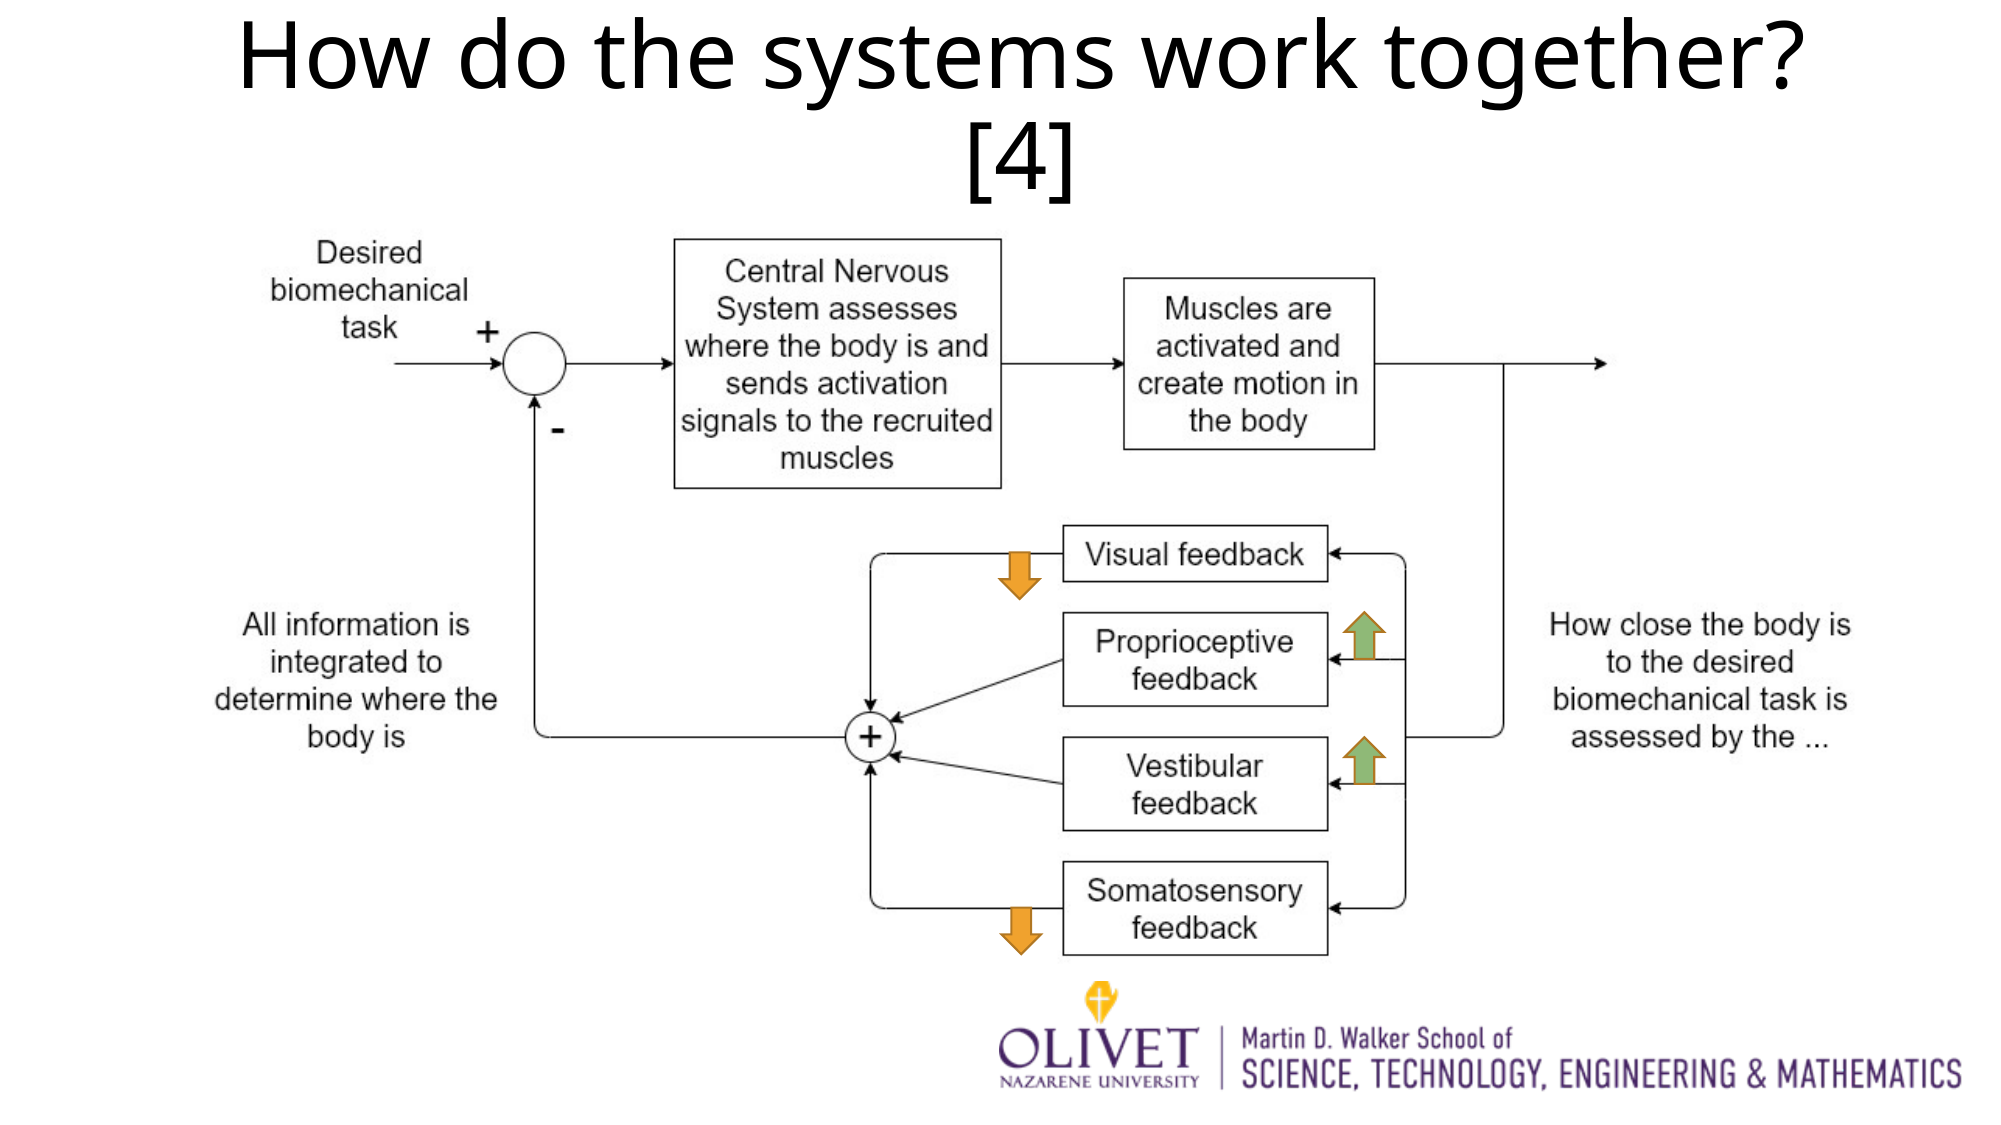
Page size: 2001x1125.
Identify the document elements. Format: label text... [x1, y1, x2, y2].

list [212, 217, 1867, 981]
picture [999, 970, 1965, 1100]
title How do the systems work together? [4] [158, 0, 1884, 218]
